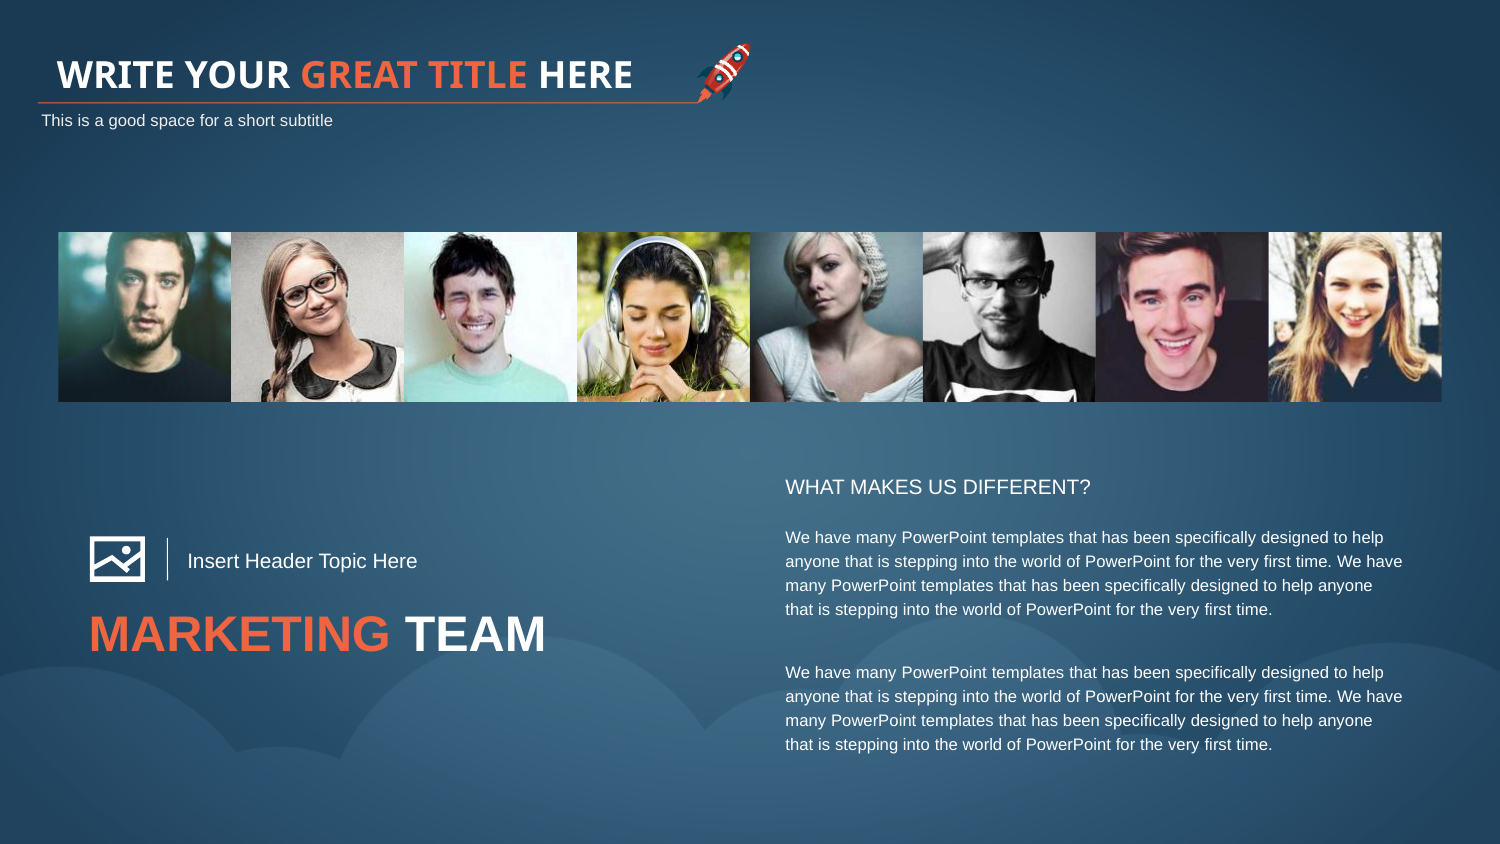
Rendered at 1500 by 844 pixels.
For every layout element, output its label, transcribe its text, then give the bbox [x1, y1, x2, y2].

text_box WHAT MAKES US DIFFERENT? We have many PowerPoint templates that has been specifically designed to help anyone that is stepping into the world of PowerPoint for the very first time. We have many PowerPoint templates that has been specifically designed to help anyone that is stepping into the world of PowerPoint for the very first time. [785, 468, 1404, 619]
picture [0, 0, 1500, 844]
text_box This is a good space for a short subtitle [41, 102, 349, 138]
text_box [1095, 232, 1268, 402]
text_box [922, 232, 1095, 402]
text_box [1268, 232, 1442, 402]
text_box We have many PowerPoint templates that has been specifically designed to help anyone that is stepping into the world of PowerPoint for the very first time. We have many PowerPoint templates that has been specifically designed to help anyone that is stepping into the world of PowerPoint for the very first time. [785, 657, 1404, 754]
text_box MARKETING TEAM [88, 594, 562, 670]
text_box [58, 232, 231, 402]
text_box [89, 536, 146, 582]
text_box [404, 232, 577, 402]
text_box WRITE YOUR GREAT TITLE HERE [56, 43, 649, 104]
text_box Insert Header Topic Here [172, 539, 433, 580]
text_box [577, 232, 749, 402]
text_box [749, 232, 922, 402]
text_box [231, 232, 404, 402]
